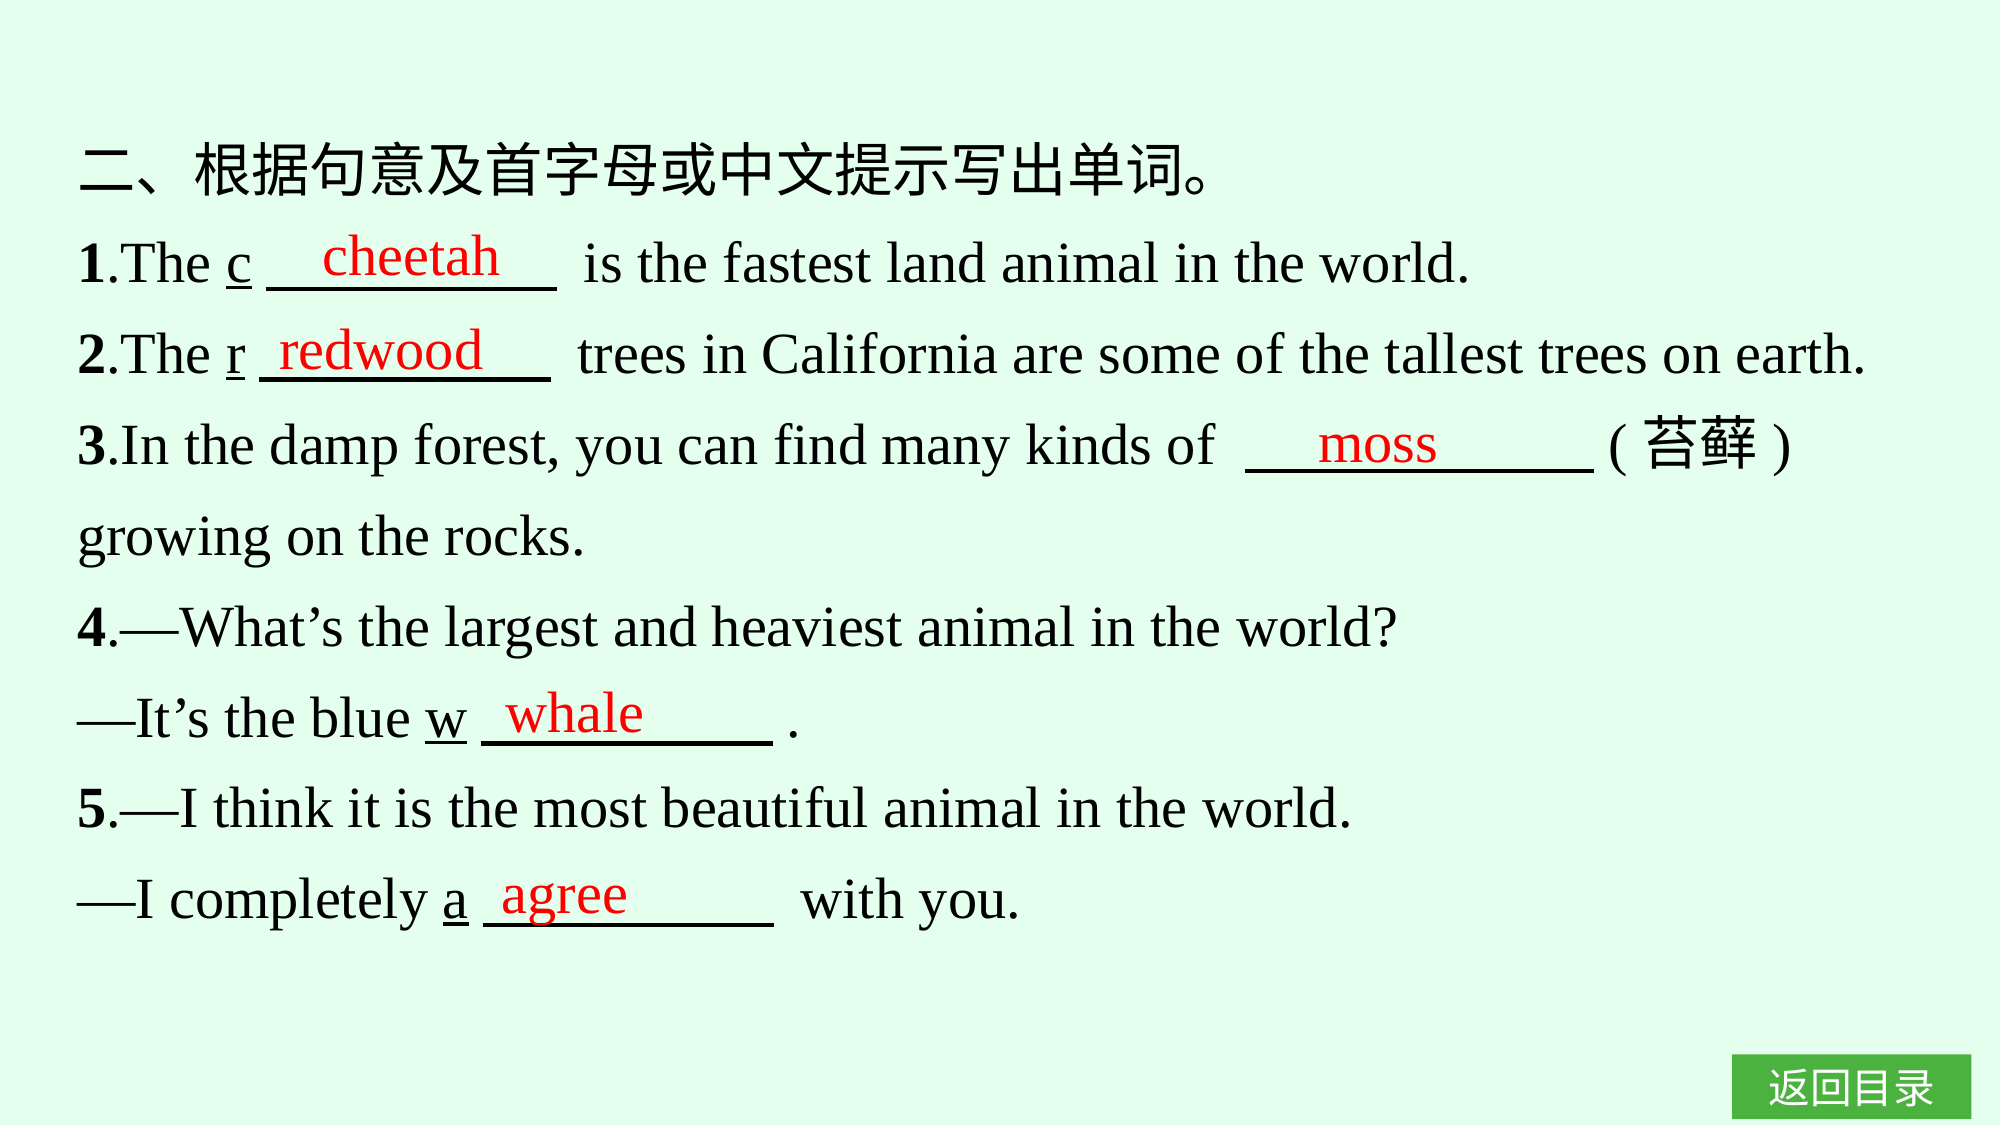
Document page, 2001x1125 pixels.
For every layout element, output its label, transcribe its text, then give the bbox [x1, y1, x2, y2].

text_box agree [487, 834, 643, 934]
text_box redwood [264, 289, 571, 389]
text_box cheetah [307, 195, 516, 289]
text_box 二、根据句意及首字母或中文提示写出单词。 1.The c is the fastest land animal in the world. 2.The r trees in California are some of the tallest trees on earth. 3.In the damp forest, you can find many kinds of (苔藓) growing on the rocks. 4.—What’s the largest and heaviest animal in the world? —It’s the blue w . 5.—I think it is the most beautiful animal in the world. —I completely a with you. [62, 104, 1938, 938]
text_box moss [1303, 382, 1454, 482]
text_box whale [490, 652, 660, 752]
